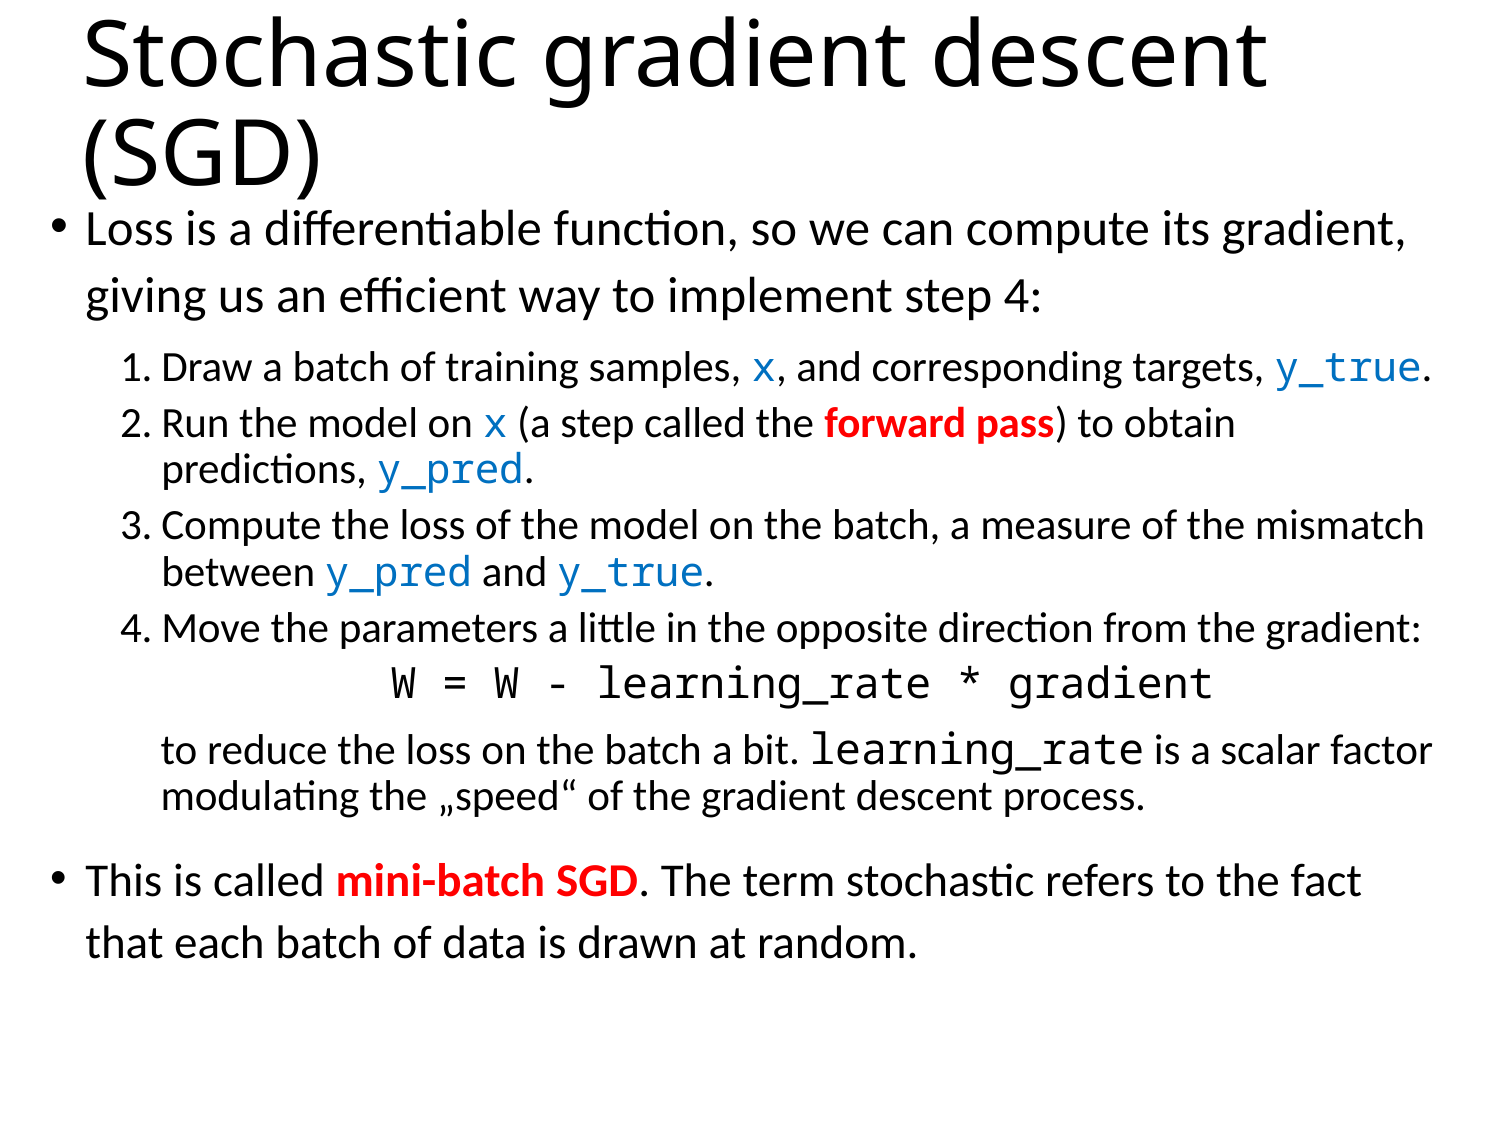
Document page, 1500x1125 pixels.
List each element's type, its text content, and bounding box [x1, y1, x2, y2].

list Loss is a differentiable function, so we can compute its gradient, giving us an efficient way to implement step 4: Draw a batch of training samples, x, and corresponding targets, y_true. Run the model on x (a step called the forward pass) to obtain predictions, y_pred. Compute the loss of the model on the batch, a measure of the mismatch between y_pred and y_true. Move the parameters a little in the opposite direction from the gradient: W = W - learning_rate * gradient to reduce the loss on the batch a bit. learning_rate is a scalar factor modulating the „speed“ of the gradient descent process. This is called mini-batch SGD. The term stochastic refers to the fact that each batch of data is drawn at random. [35, 181, 1460, 1061]
title Stochastic gradient descent (SGD) [67, 45, 1445, 167]
